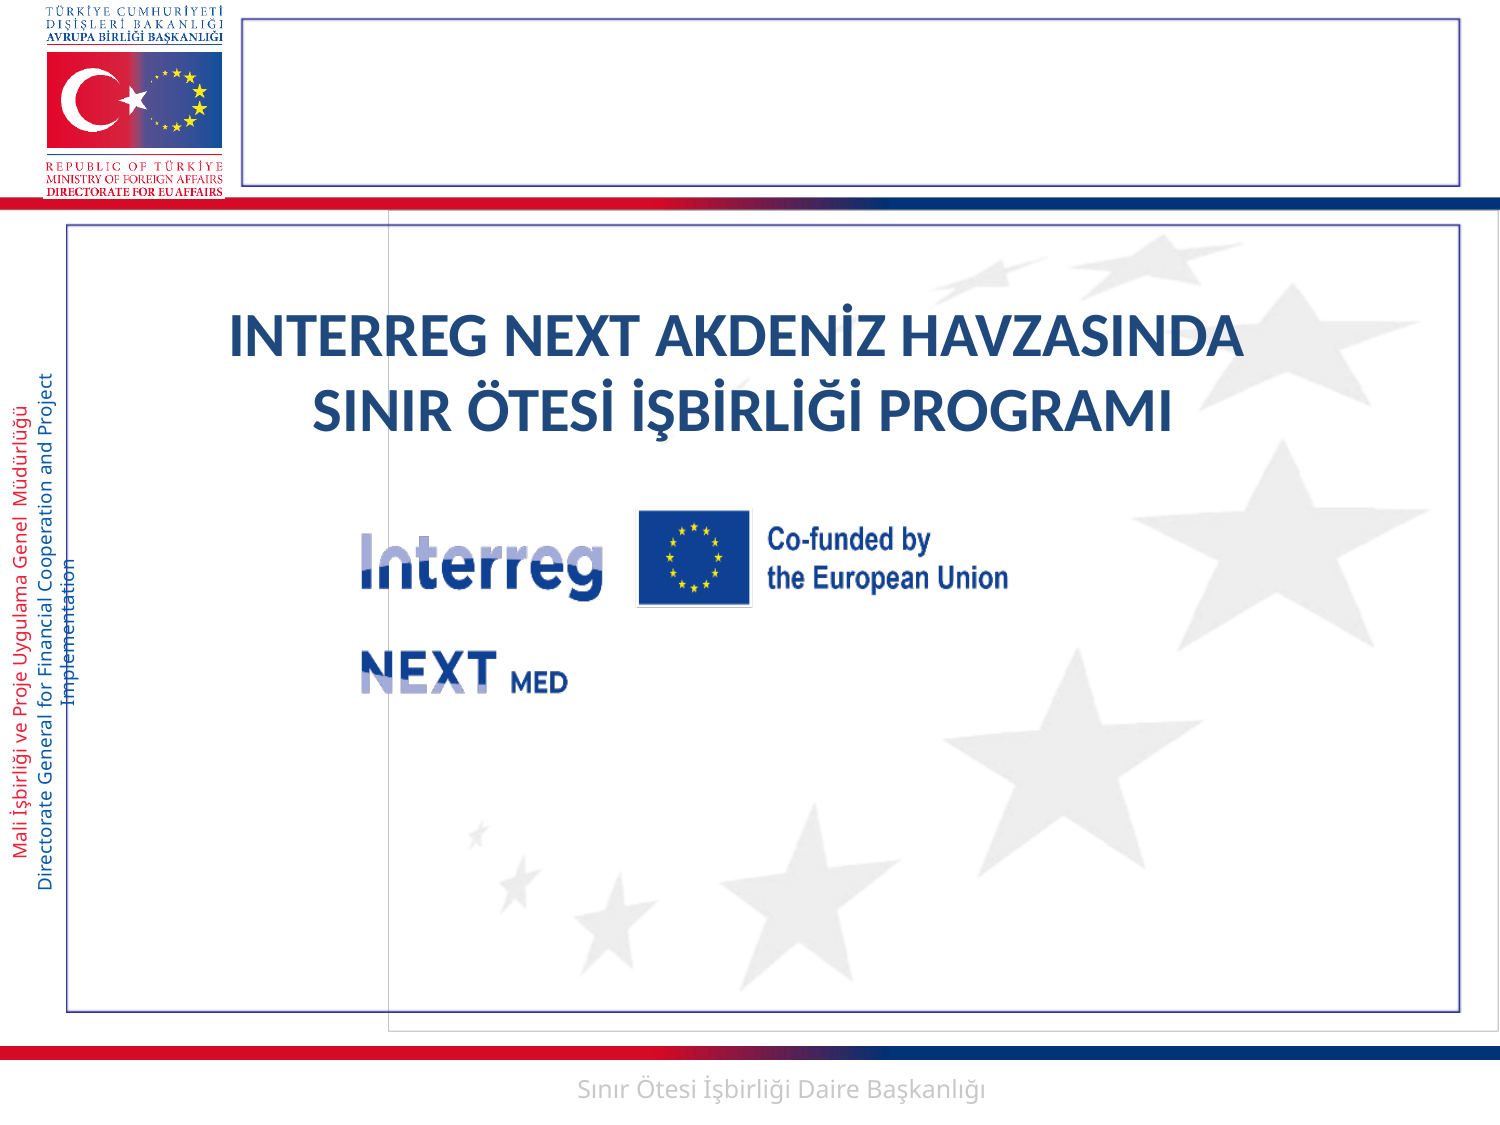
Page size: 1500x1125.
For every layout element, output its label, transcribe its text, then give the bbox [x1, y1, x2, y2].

picture [66, 651, 70, 661]
picture [0, 1046, 1500, 1060]
picture [240, 17, 1462, 187]
picture [0, 2, 1500, 1033]
text_box INTERREG NEXT AKDENİZ HAVZASINDA SINIR ÖTESİ İŞBİRLİĞİ PROGRAMI [70, 250, 1419, 986]
picture [66, 598, 70, 609]
picture [324, 464, 1046, 740]
picture [66, 622, 70, 632]
footer Sınır Ötesi İşbirliği Daire Başkanlığı [537, 1070, 1034, 1108]
